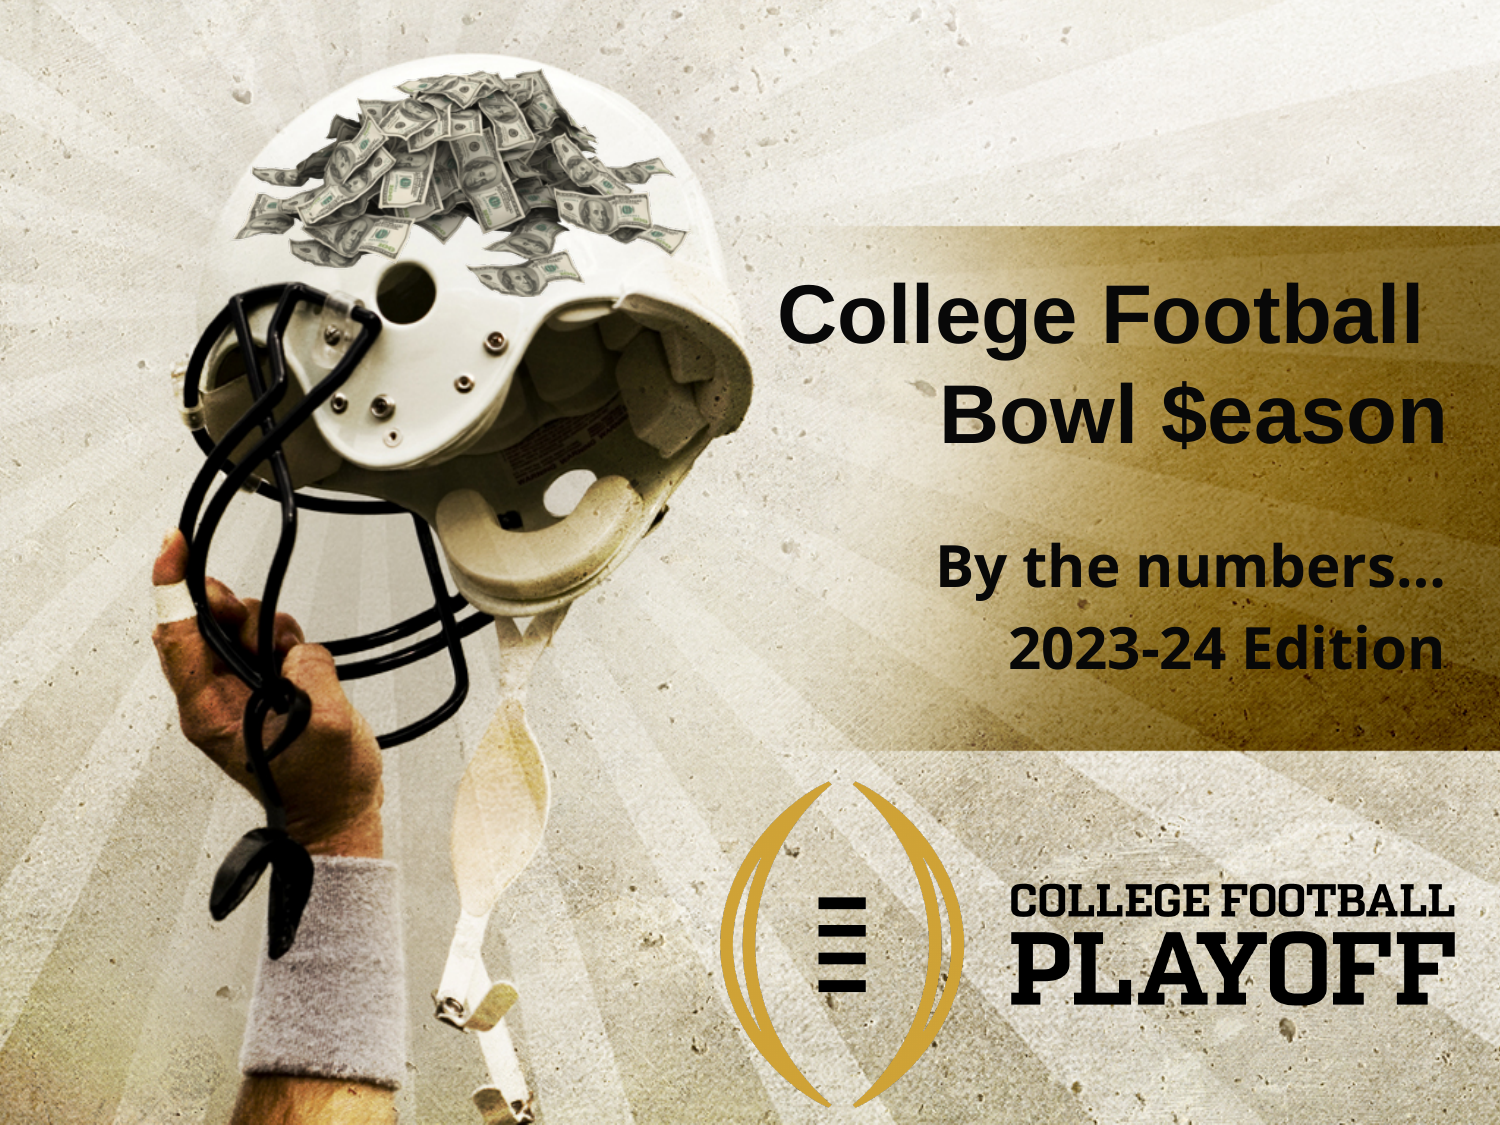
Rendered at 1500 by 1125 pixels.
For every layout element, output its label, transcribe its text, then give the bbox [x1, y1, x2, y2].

title College Football Bowl $eason [584, 290, 1464, 430]
subtitle By the numbers… 2023-24 Edition [429, 521, 1462, 611]
picture [0, 0, 1500, 1125]
